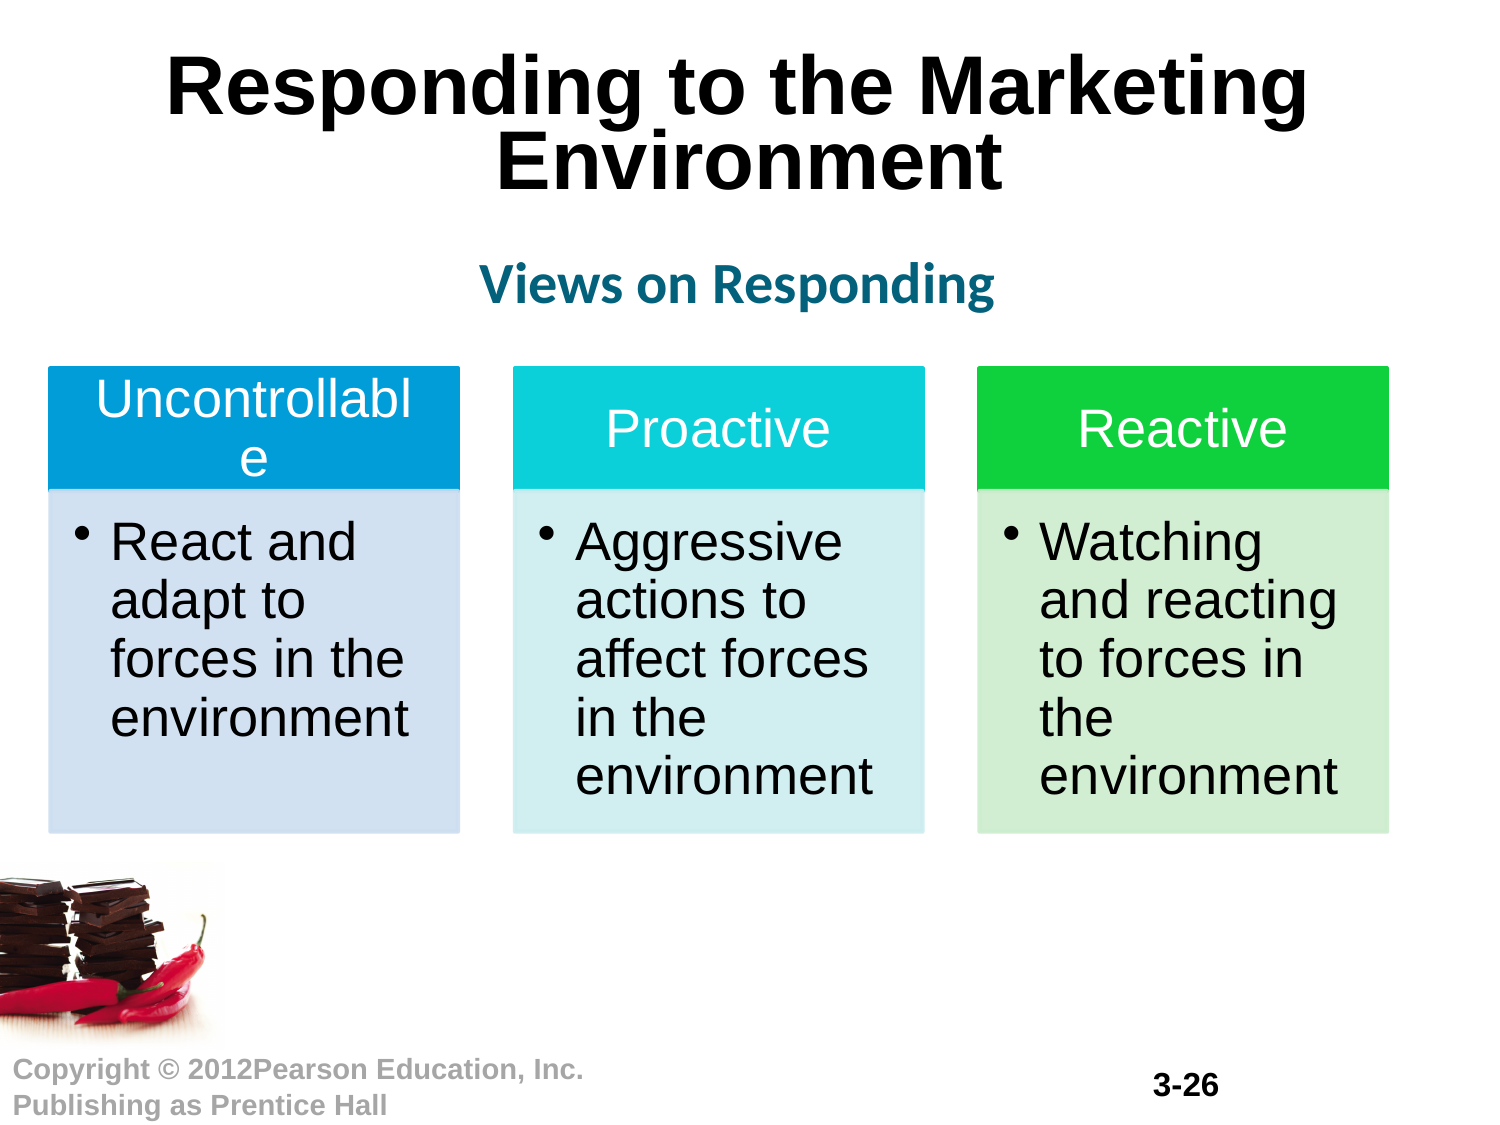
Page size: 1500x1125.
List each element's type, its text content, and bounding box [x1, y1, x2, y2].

title Responding to the Marketing Environment [112, 37, 1388, 226]
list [49, 324, 1388, 876]
list Views on Responding [149, 237, 1326, 301]
picture [0, 862, 225, 1050]
